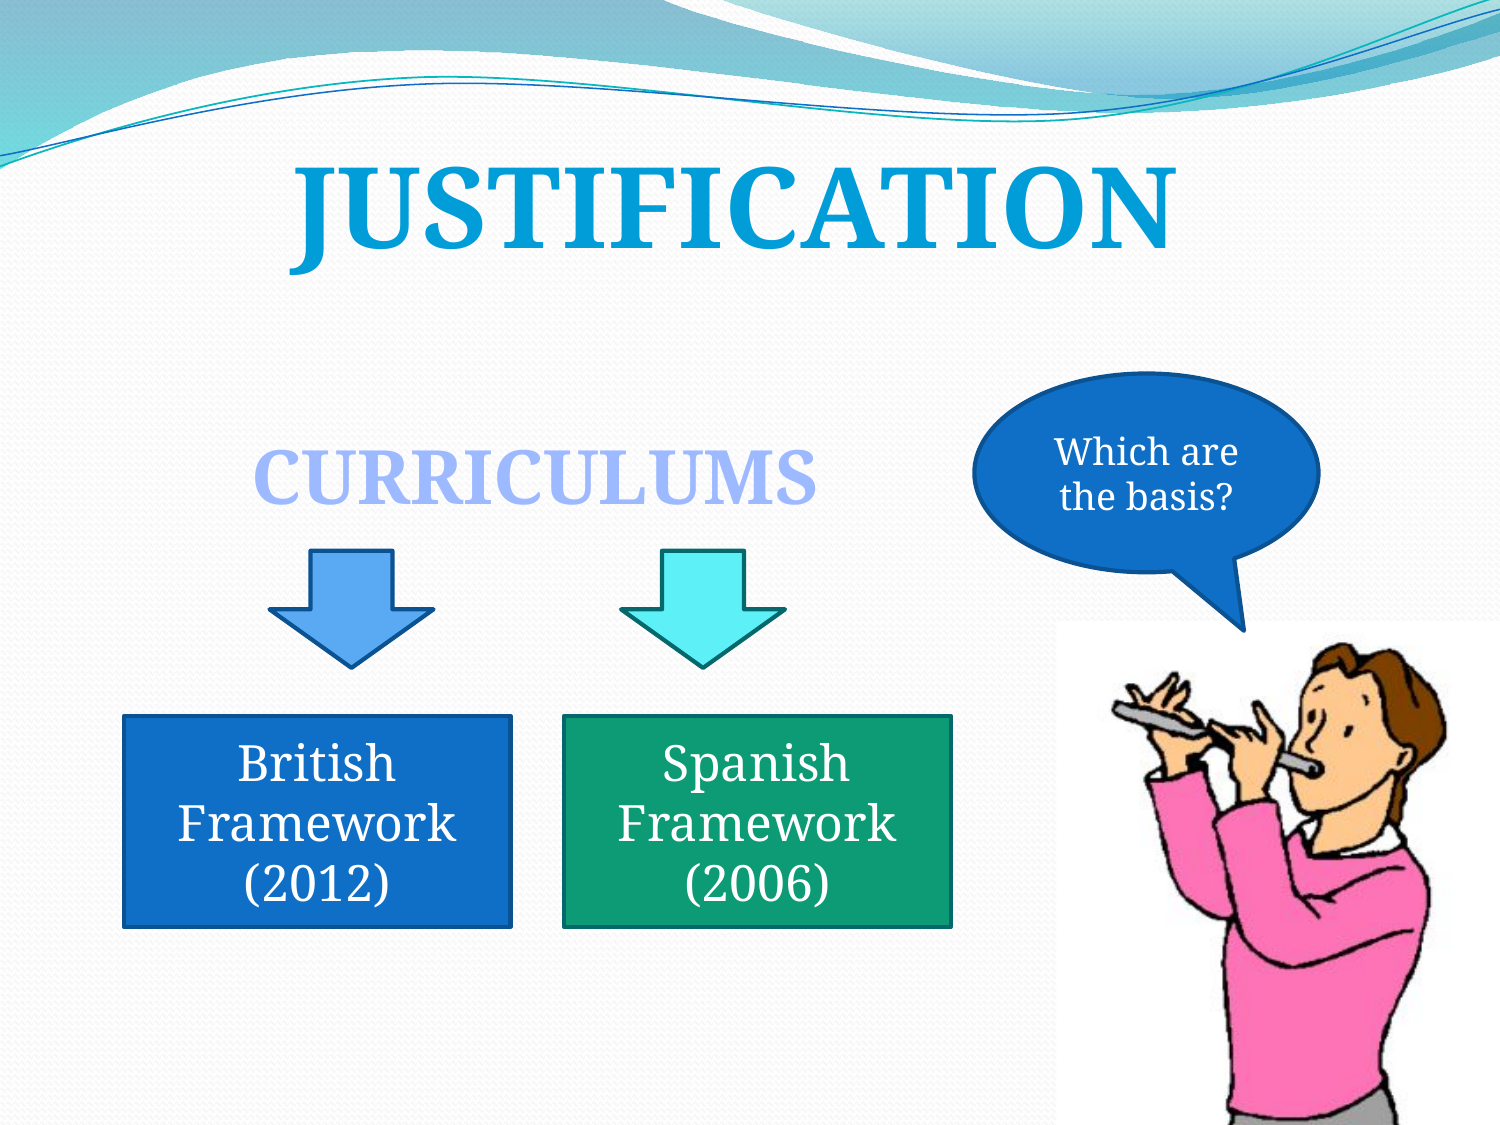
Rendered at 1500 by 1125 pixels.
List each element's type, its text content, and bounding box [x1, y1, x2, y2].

text_box British Framework (2012) [122, 714, 513, 929]
text_box [267, 548, 436, 670]
text_box Which are the basis? [972, 371, 1321, 620]
text_box Spanish Framework (2006) [562, 714, 953, 929]
text_box [619, 548, 788, 670]
text_box CURRICULUMS [236, 421, 835, 527]
text_box JUSTIFICATION [277, 128, 1195, 279]
picture [1055, 621, 1500, 1125]
